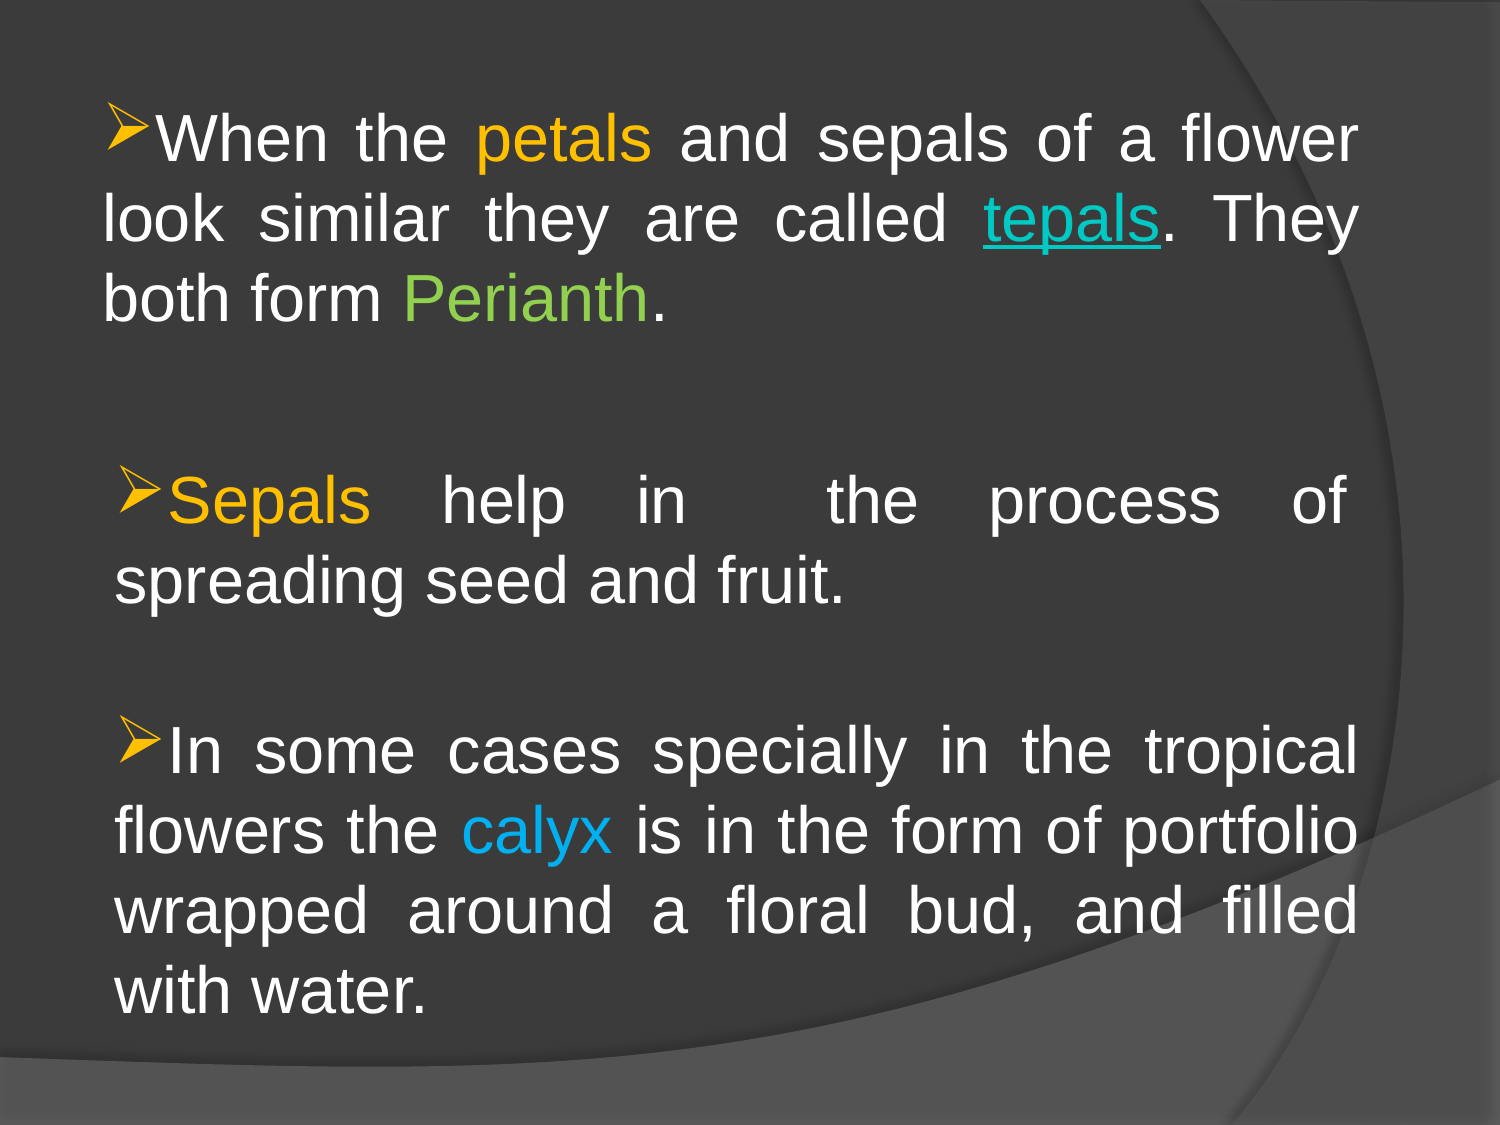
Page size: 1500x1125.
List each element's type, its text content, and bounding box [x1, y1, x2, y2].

text_box When the petals and sepals of a flower look similar they are called tepals. They both form Perianth. [87, 87, 1375, 343]
text_box In some cases specially in the tropical flowers the calyx is in the form of portfolio wrapped around a floral bud, and filled with water. [99, 699, 1375, 1035]
text_box Sepals help in the process of spreading seed and fruit. [99, 449, 1363, 625]
